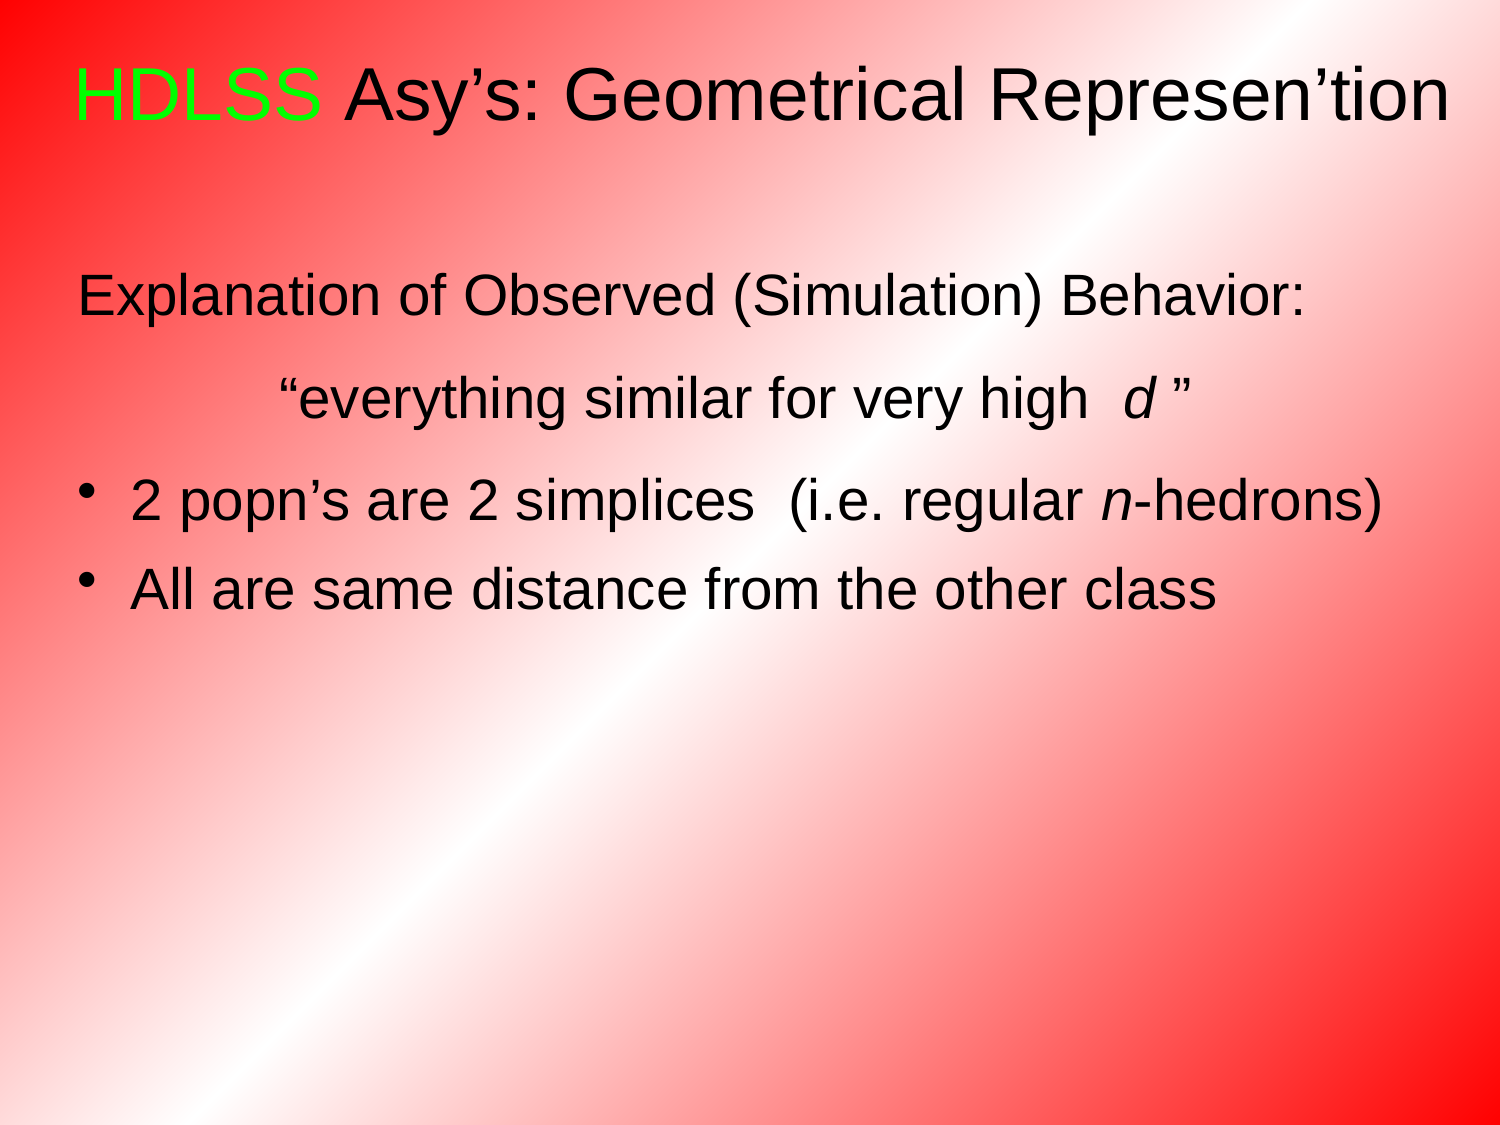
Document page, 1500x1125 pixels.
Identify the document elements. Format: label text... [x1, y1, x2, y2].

title HDLSS Asy’s: Geometrical Represen’tion [50, 24, 1475, 156]
list Explanation of Observed (Simulation) Behavior: “everything similar for very high d ” 2 popn’s are 2 simplices (i.e. regular n-hedrons) All are same distance from the other class [62, 242, 1425, 1050]
